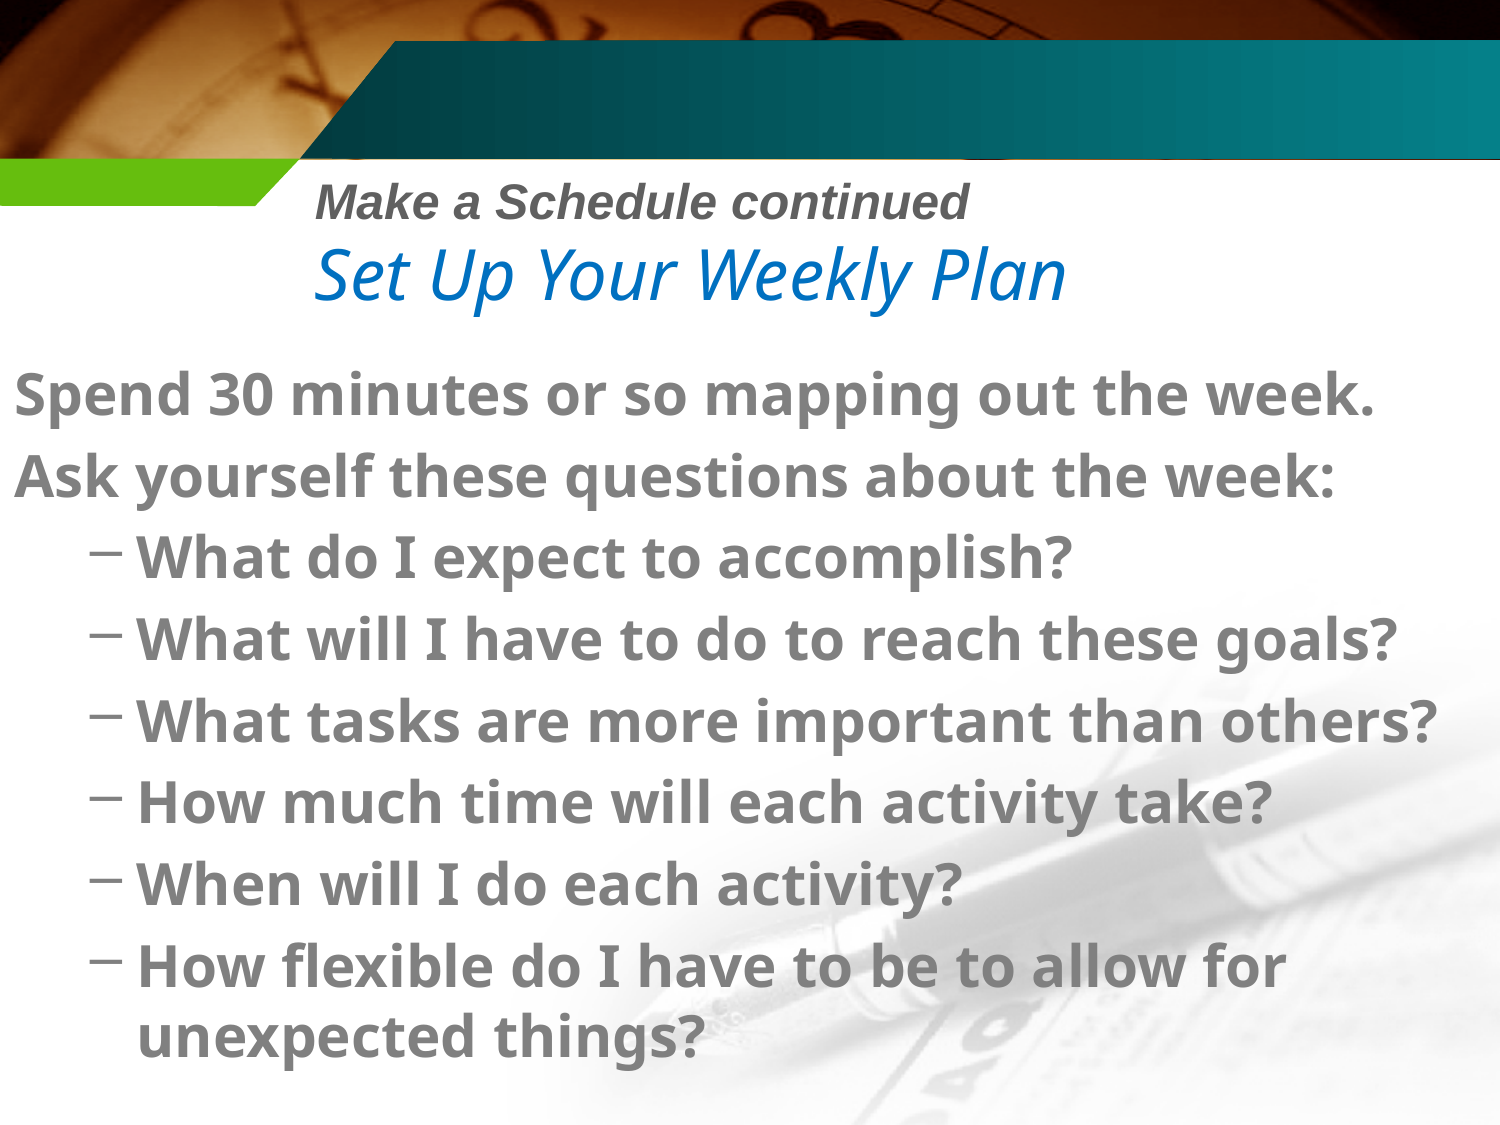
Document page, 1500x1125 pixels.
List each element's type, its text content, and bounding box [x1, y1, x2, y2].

text_box Make a Schedule continued Set Up Your Weekly Plan [300, 162, 1325, 349]
text_box Spend 30 minutes or so mapping out the week. Ask yourself these questions about the week: What do I expect to accomplish? What will I have to do to reach these goals? What tasks are more important than others? How much time will each activity take? When will I do each activity? How flexible do I have to be to allow for unexpected things? [0, 349, 1500, 1125]
picture [0, 0, 1500, 158]
